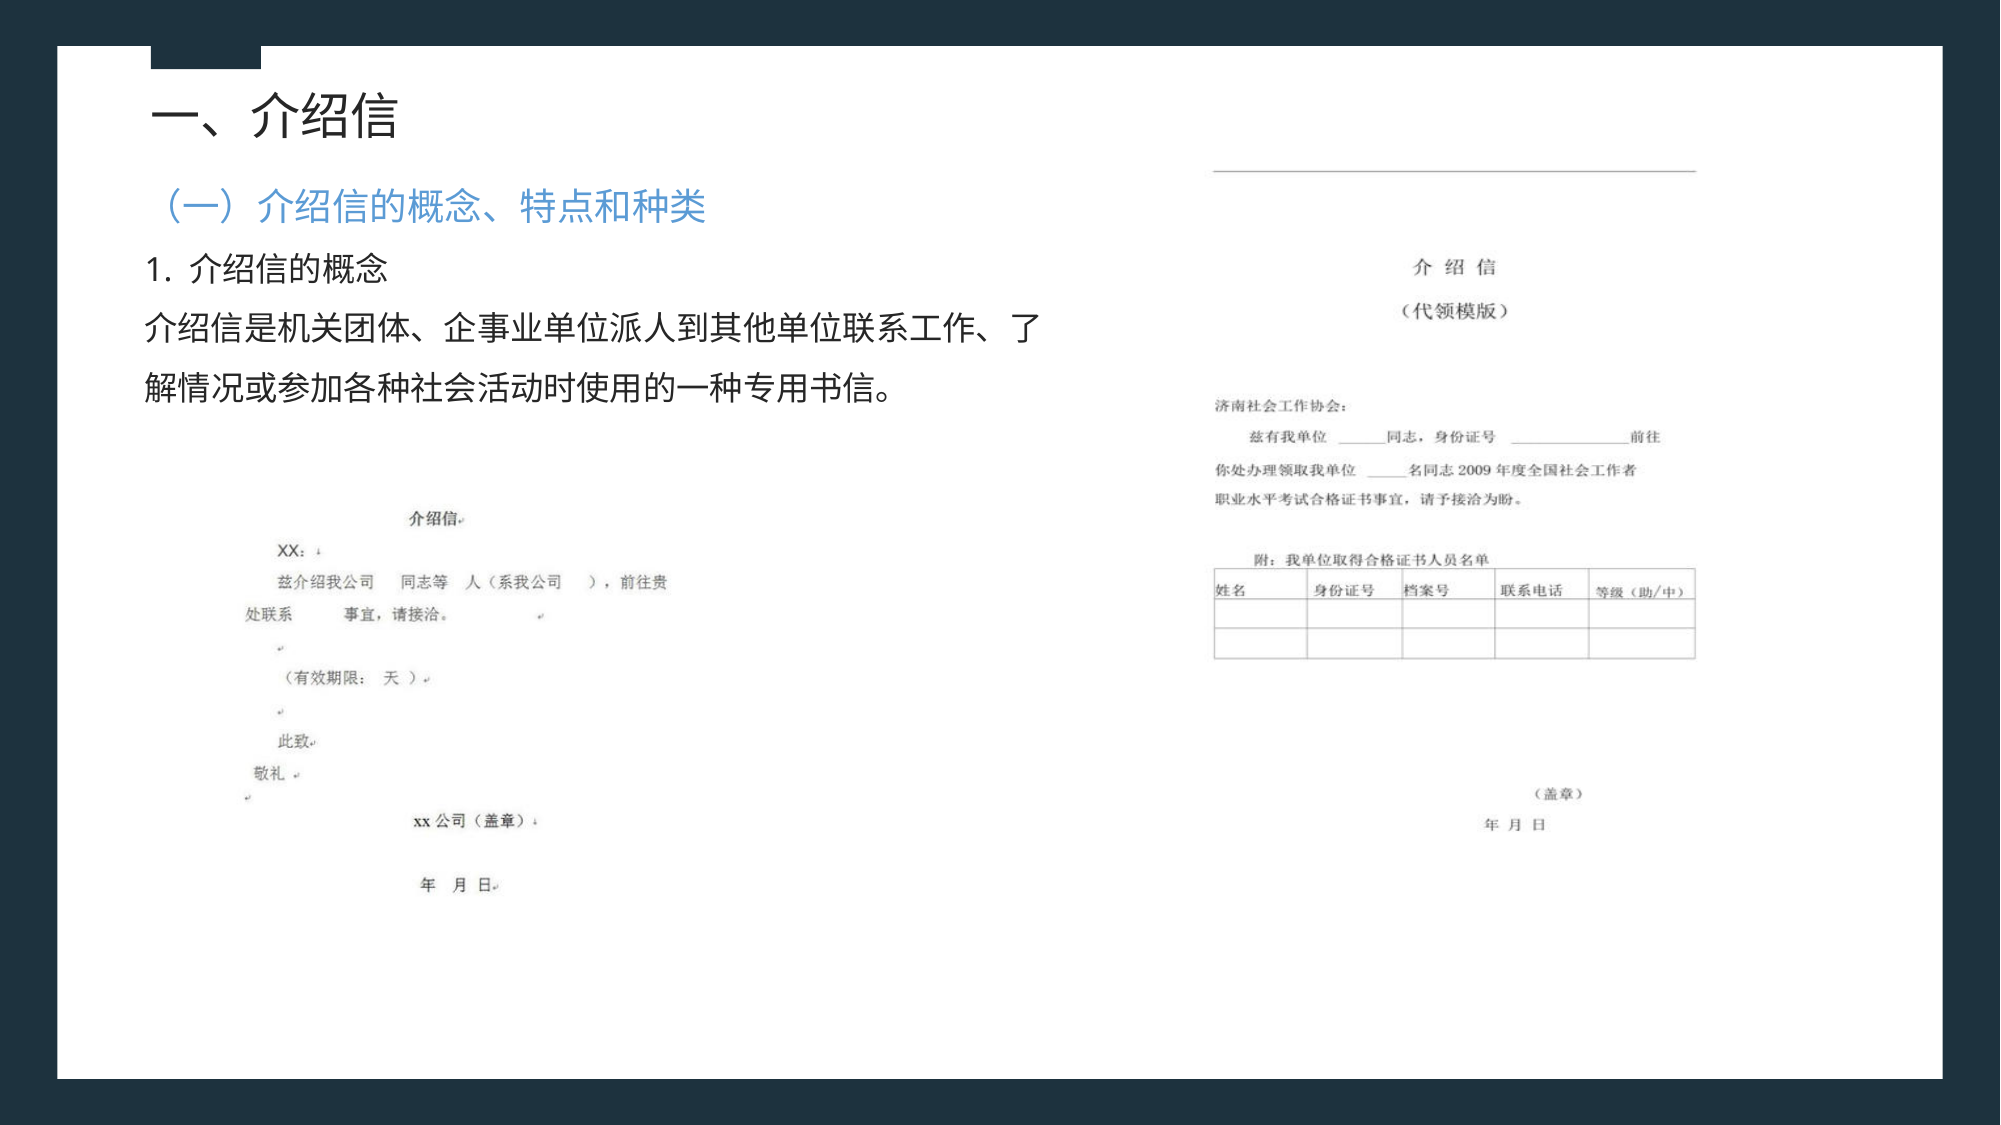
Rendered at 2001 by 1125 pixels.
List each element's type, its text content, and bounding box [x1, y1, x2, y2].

picture [1121, 152, 1776, 945]
picture [195, 462, 717, 939]
text_box 一、介绍信 [150, 77, 622, 152]
text_box （一）介绍信的概念、特点和种类 1. 介绍信的概念 介绍信是机关团体、企事业单位派人到其他单位联系工作、了解情况或参加各种社会活动时使用的一种专用书信。 [129, 152, 1074, 415]
